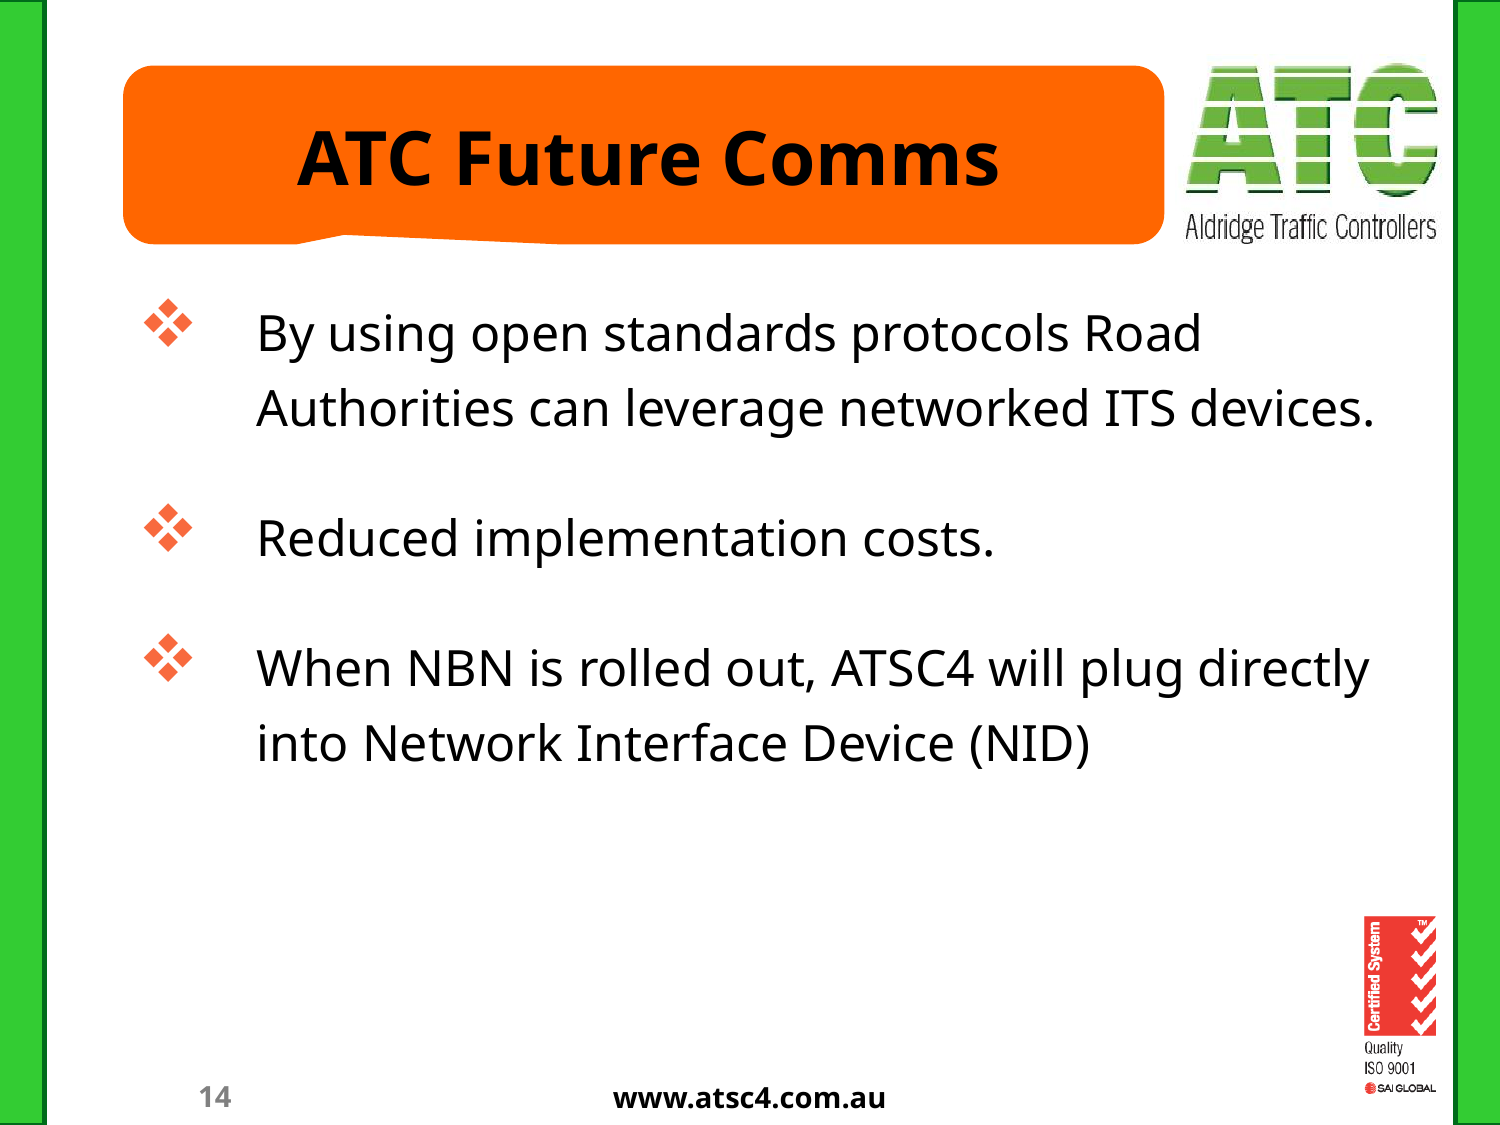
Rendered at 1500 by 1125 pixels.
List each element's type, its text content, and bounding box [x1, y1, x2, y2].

picture [1175, 54, 1447, 252]
title ATC Future Comms [159, 77, 1141, 232]
footer www.atsc4.com.au [389, 1048, 1111, 1125]
slide_number 14 [182, 1070, 349, 1107]
picture [1364, 1048, 1436, 1094]
list By using open standards protocols Road Authorities can leverage networked ITS devices. Reduced implementation costs. When NBN is rolled out, ATSC4 will plug directly into Network Interface Device (NID) [123, 278, 1436, 1048]
